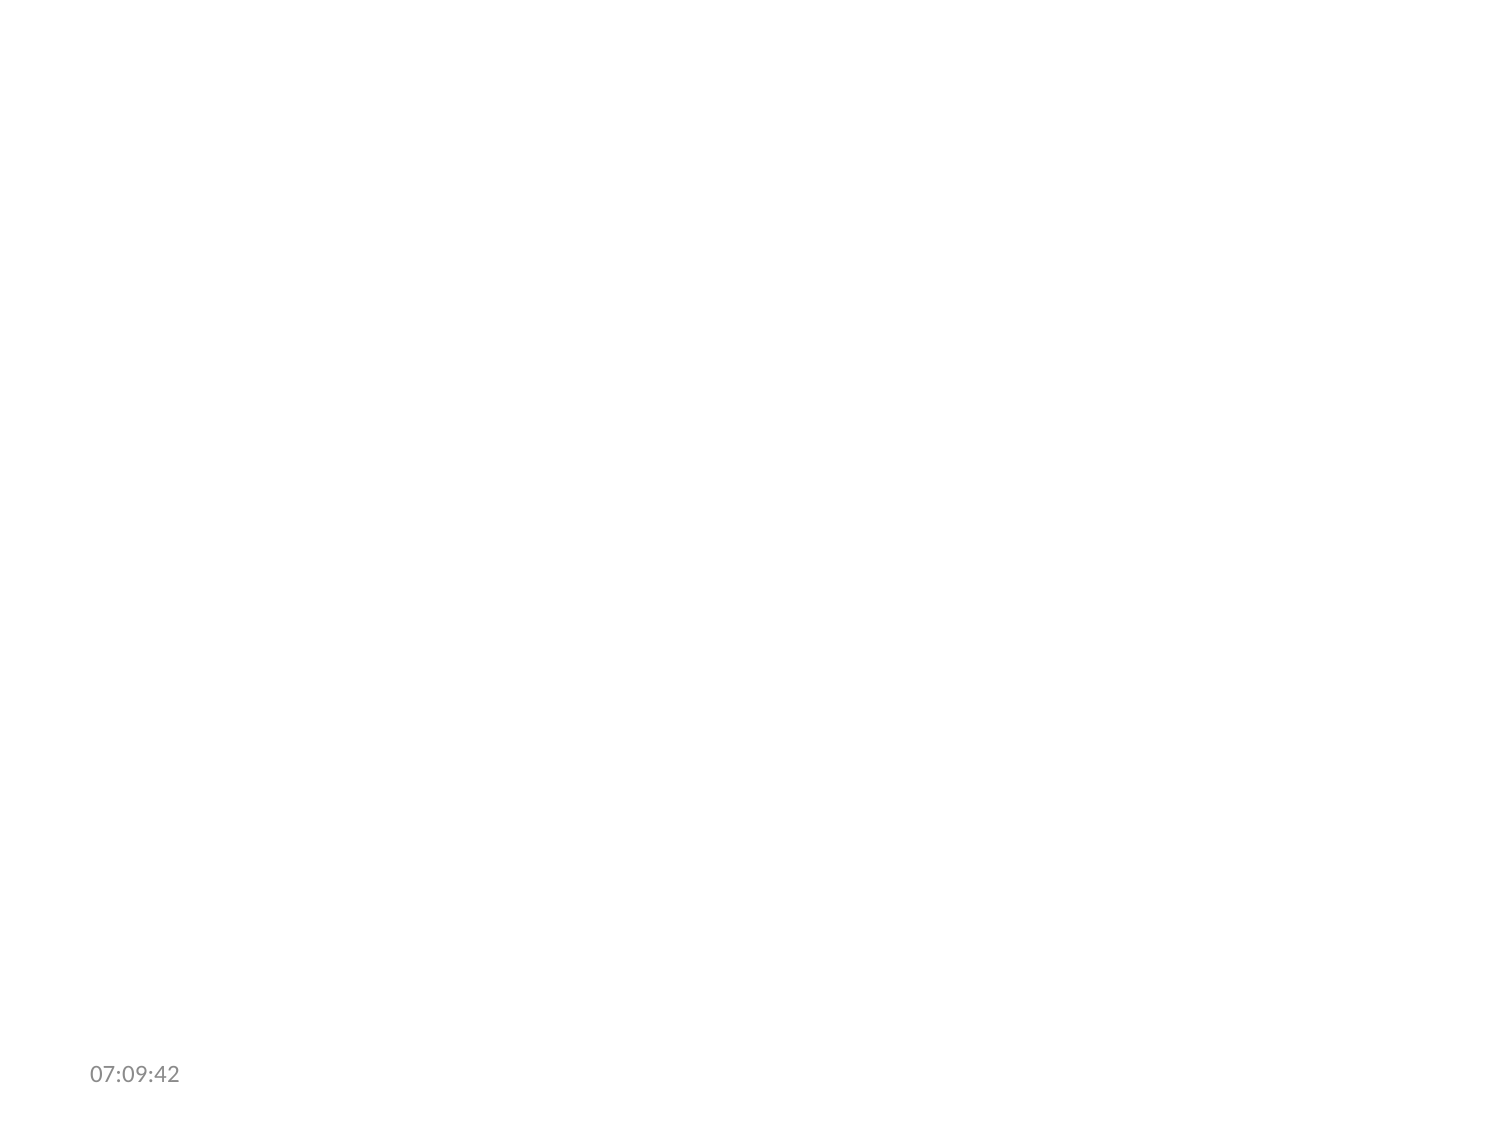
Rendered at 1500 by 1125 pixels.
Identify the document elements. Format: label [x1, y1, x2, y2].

slide_number [75, 1042, 425, 1103]
